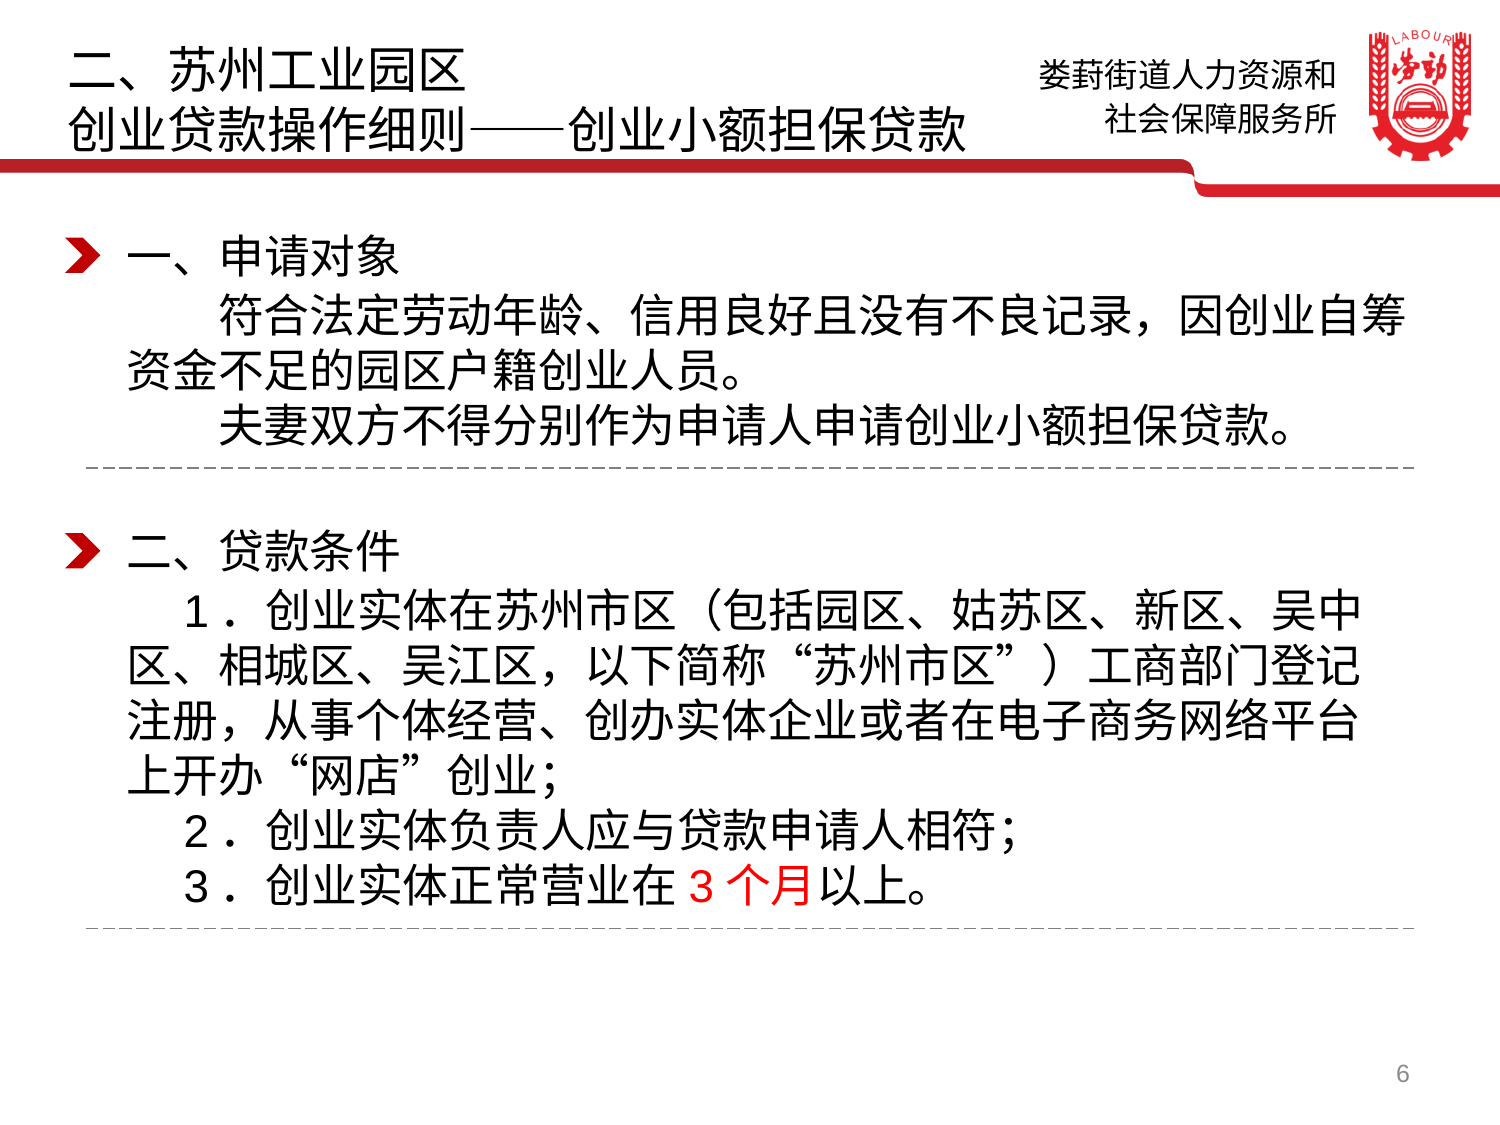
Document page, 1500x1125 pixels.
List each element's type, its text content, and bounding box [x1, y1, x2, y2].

text_box [62, 235, 103, 276]
text_box 1．创业实体在苏州市区（包括园区、姑苏区、新区、吴中区、相城区、吴江区，以下简称“苏州市区”）工商部门登记注册，从事个体经营、创办实体企业或者在电子商务网络平台上开办“网店”创业； 2．创业实体负责人应与贷款申请人相符； 3．创业实体正常营业在3个月以上。 [112, 574, 1388, 919]
slide_number 6 [1074, 1042, 1425, 1103]
text_box 二、贷款条件 [112, 515, 526, 574]
text_box [62, 530, 103, 571]
picture [0, 30, 1500, 197]
text_box 一、申请对象 [112, 219, 550, 278]
text_box 符合法定劳动年龄、信用良好且没有不良记录，因创业自筹资金不足的园区户籍创业人员。 夫妻双方不得分别作为申请人申请创业小额担保贷款。 [112, 278, 1424, 459]
text_box 二、苏州工业园区 创业贷款操作细则——创业小额担保贷款 [53, 30, 1010, 166]
